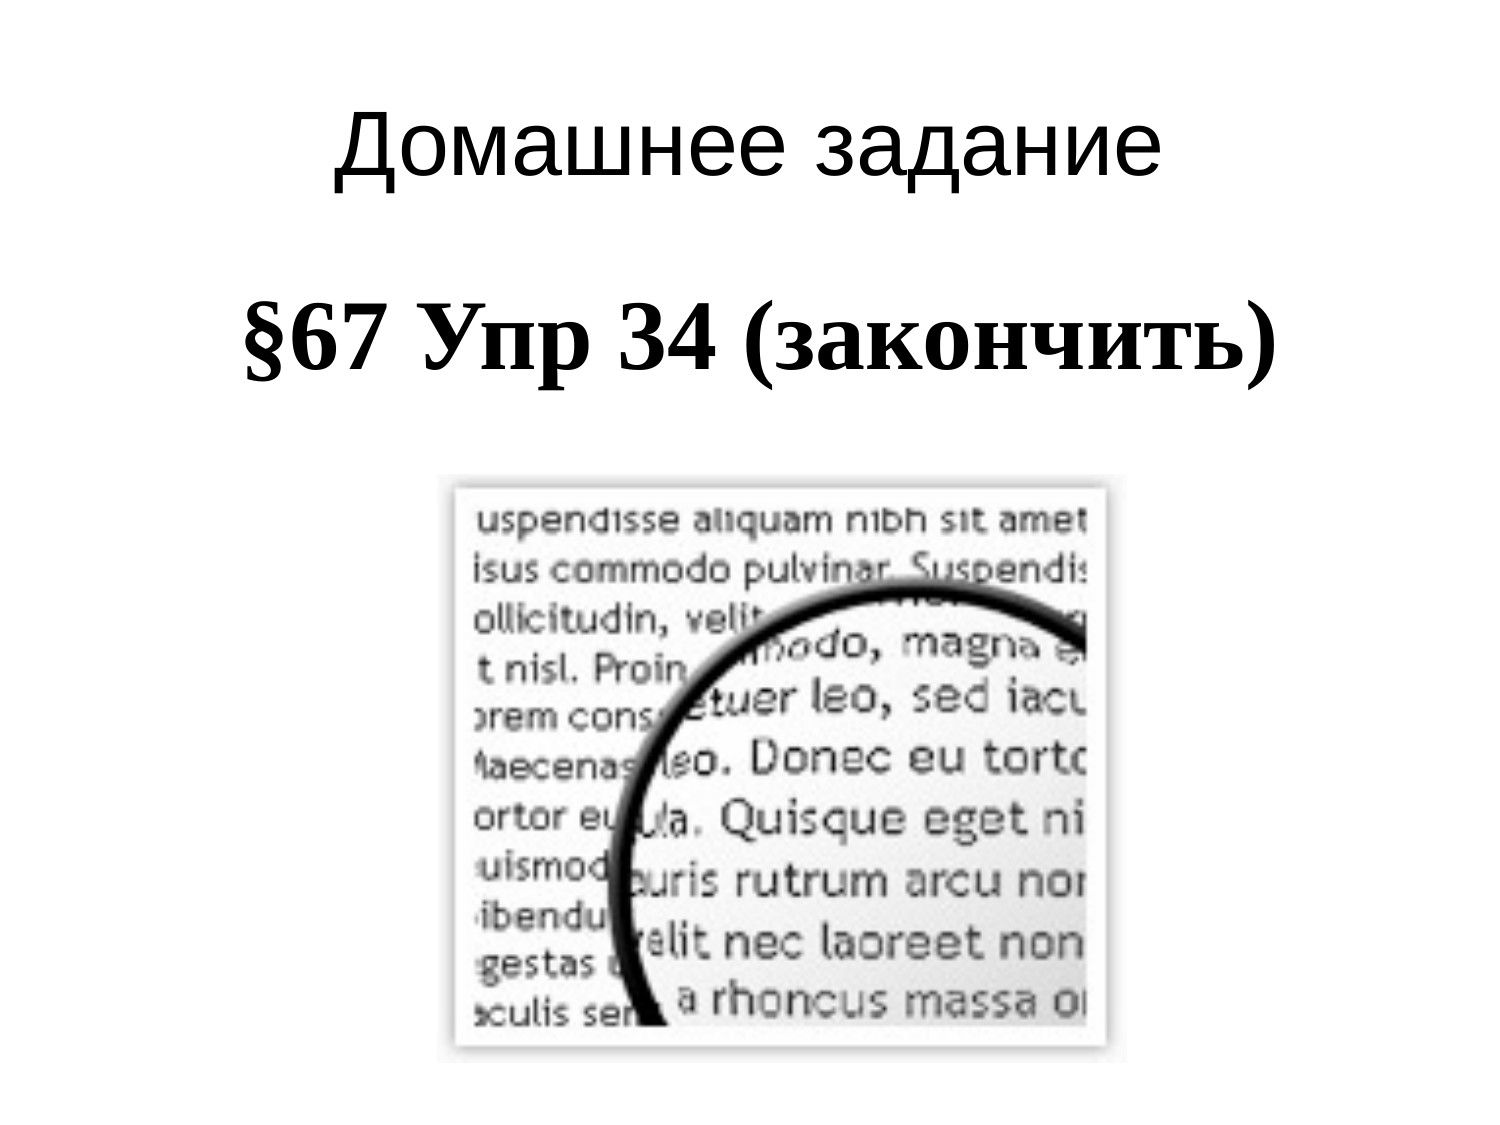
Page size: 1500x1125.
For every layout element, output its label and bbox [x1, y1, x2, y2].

title [74, 44, 1426, 233]
list [437, 474, 1128, 1063]
text_box [224, 262, 1350, 398]
